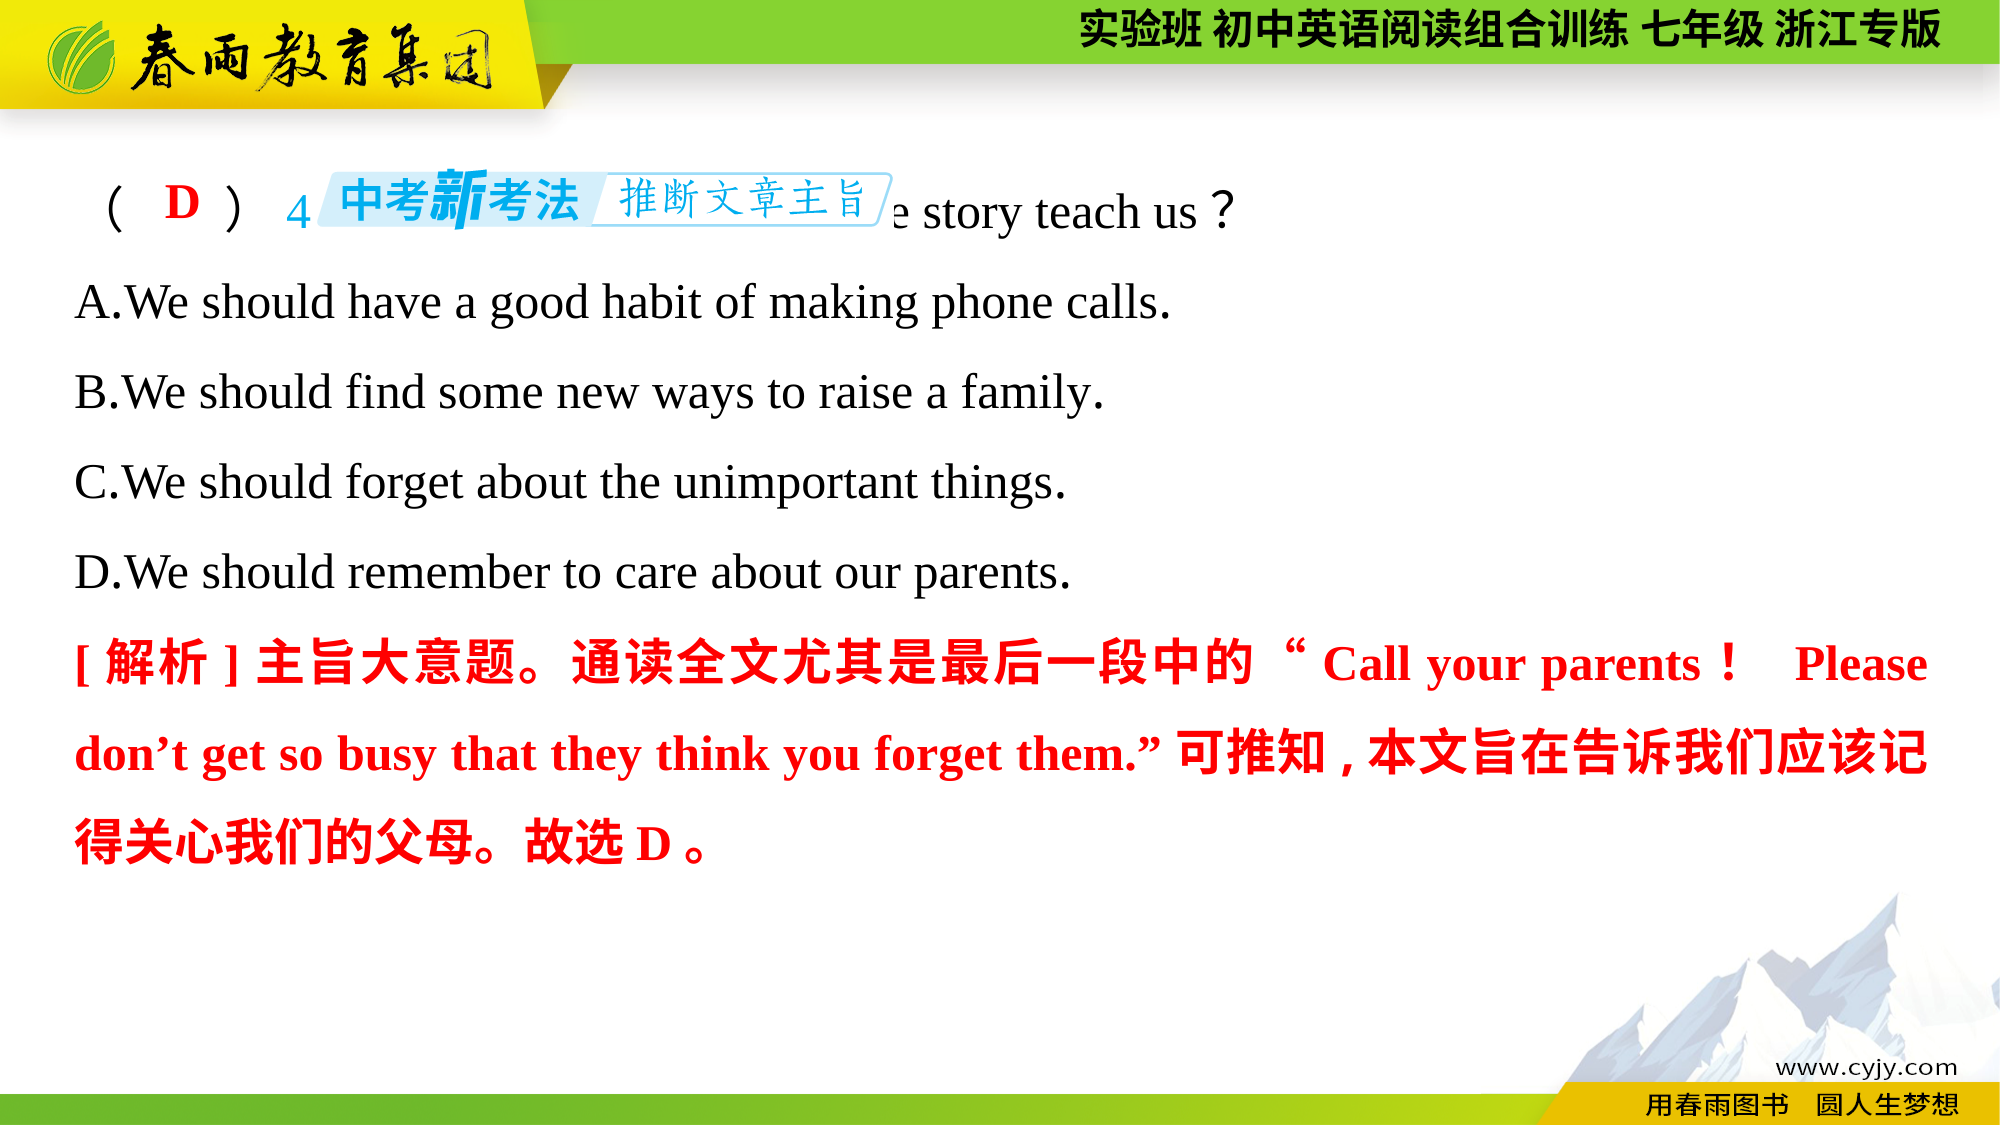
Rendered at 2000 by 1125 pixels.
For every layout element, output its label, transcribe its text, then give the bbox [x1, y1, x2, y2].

text_box [解析]主旨大意题。通读全文尤其是最后一段中的“Call your parents！ Please don’t get so busy that they think you forget them.”可推知,本文旨在告诉我们应该记得关心我们的父母。故选D。 [59, 593, 1944, 879]
picture [0, 0, 2000, 1125]
list （ ）4. What does the story teach us？ A.We should have a good habit of making phone calls. B.We should find some new ways to raise a family. C.We should forget about the unimportant things. D.We should remember to care about our parents. [59, 141, 1944, 593]
text_box D [149, 160, 216, 236]
